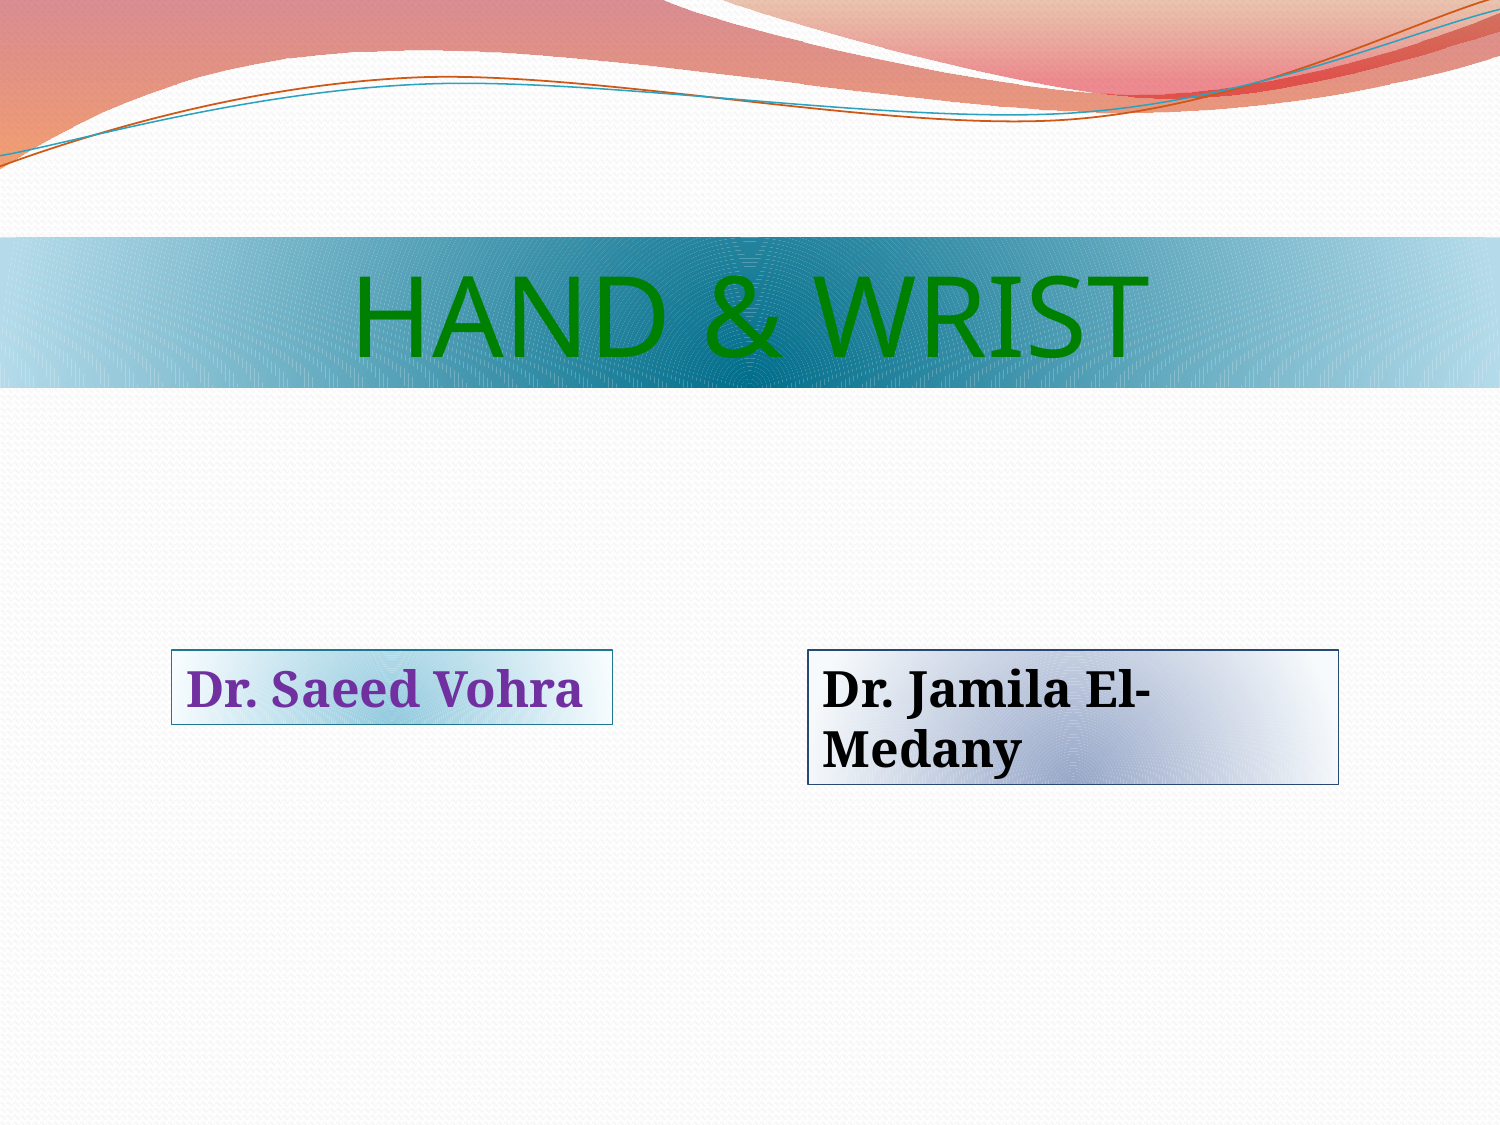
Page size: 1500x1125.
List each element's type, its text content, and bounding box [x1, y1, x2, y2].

text_box Dr. Jamila El-Medany [807, 649, 1339, 785]
text_box HAND & WRIST [0, 237, 1500, 388]
text_box Dr. Saeed Vohra [171, 649, 613, 725]
